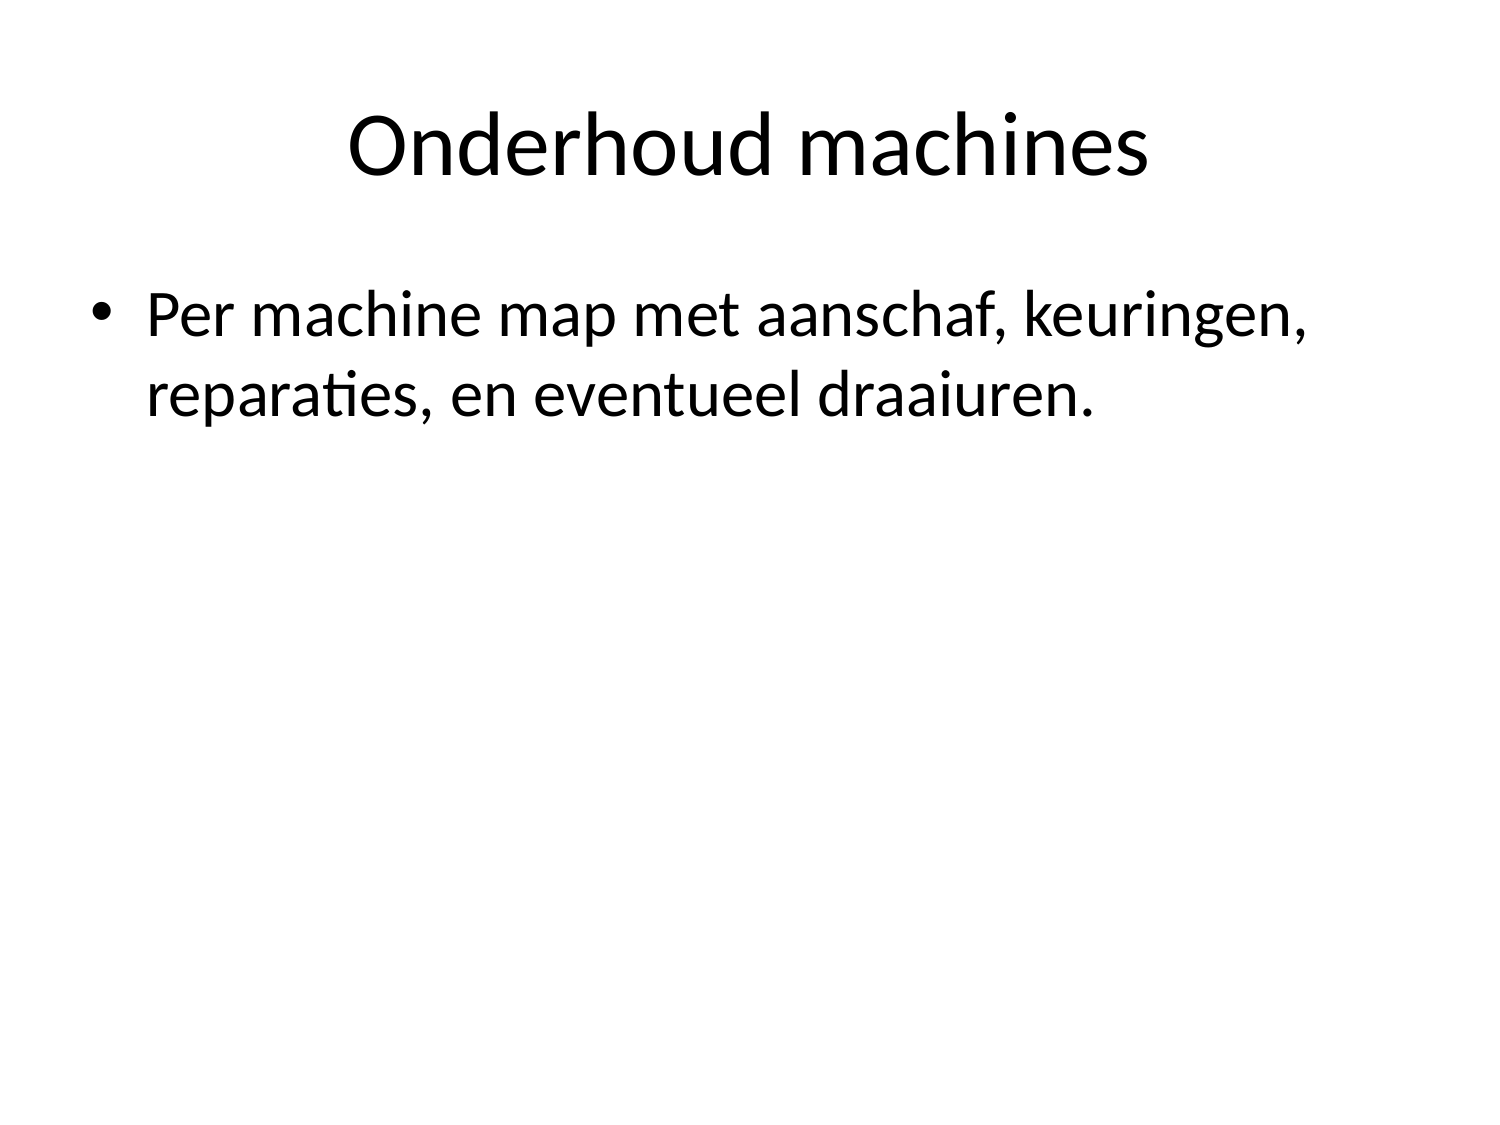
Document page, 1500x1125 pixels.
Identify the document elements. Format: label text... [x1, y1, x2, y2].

title Onderhoud machines [75, 45, 1425, 233]
list Per machine map met aanschaf, keuringen, reparaties, en eventueel draaiuren. [75, 262, 1425, 1005]
